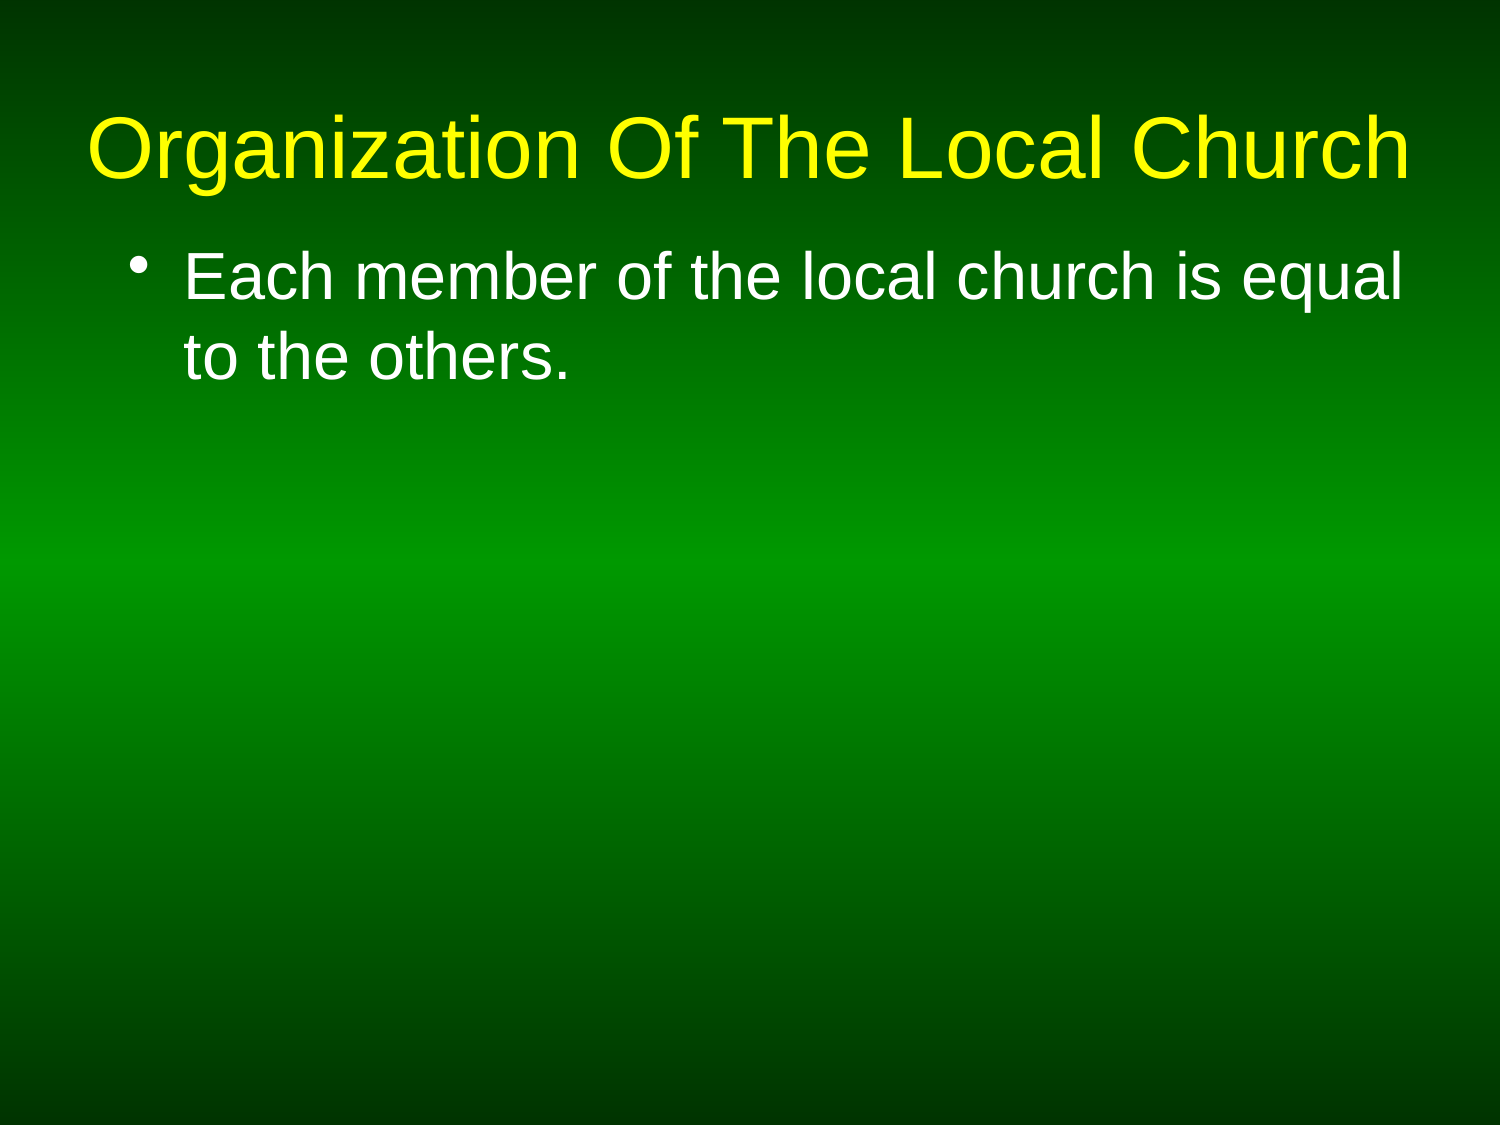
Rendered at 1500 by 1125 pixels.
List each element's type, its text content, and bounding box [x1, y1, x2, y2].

title Organization Of The Local Church [37, 50, 1463, 238]
list Each member of the local church is equal to the others. [112, 224, 1463, 1125]
